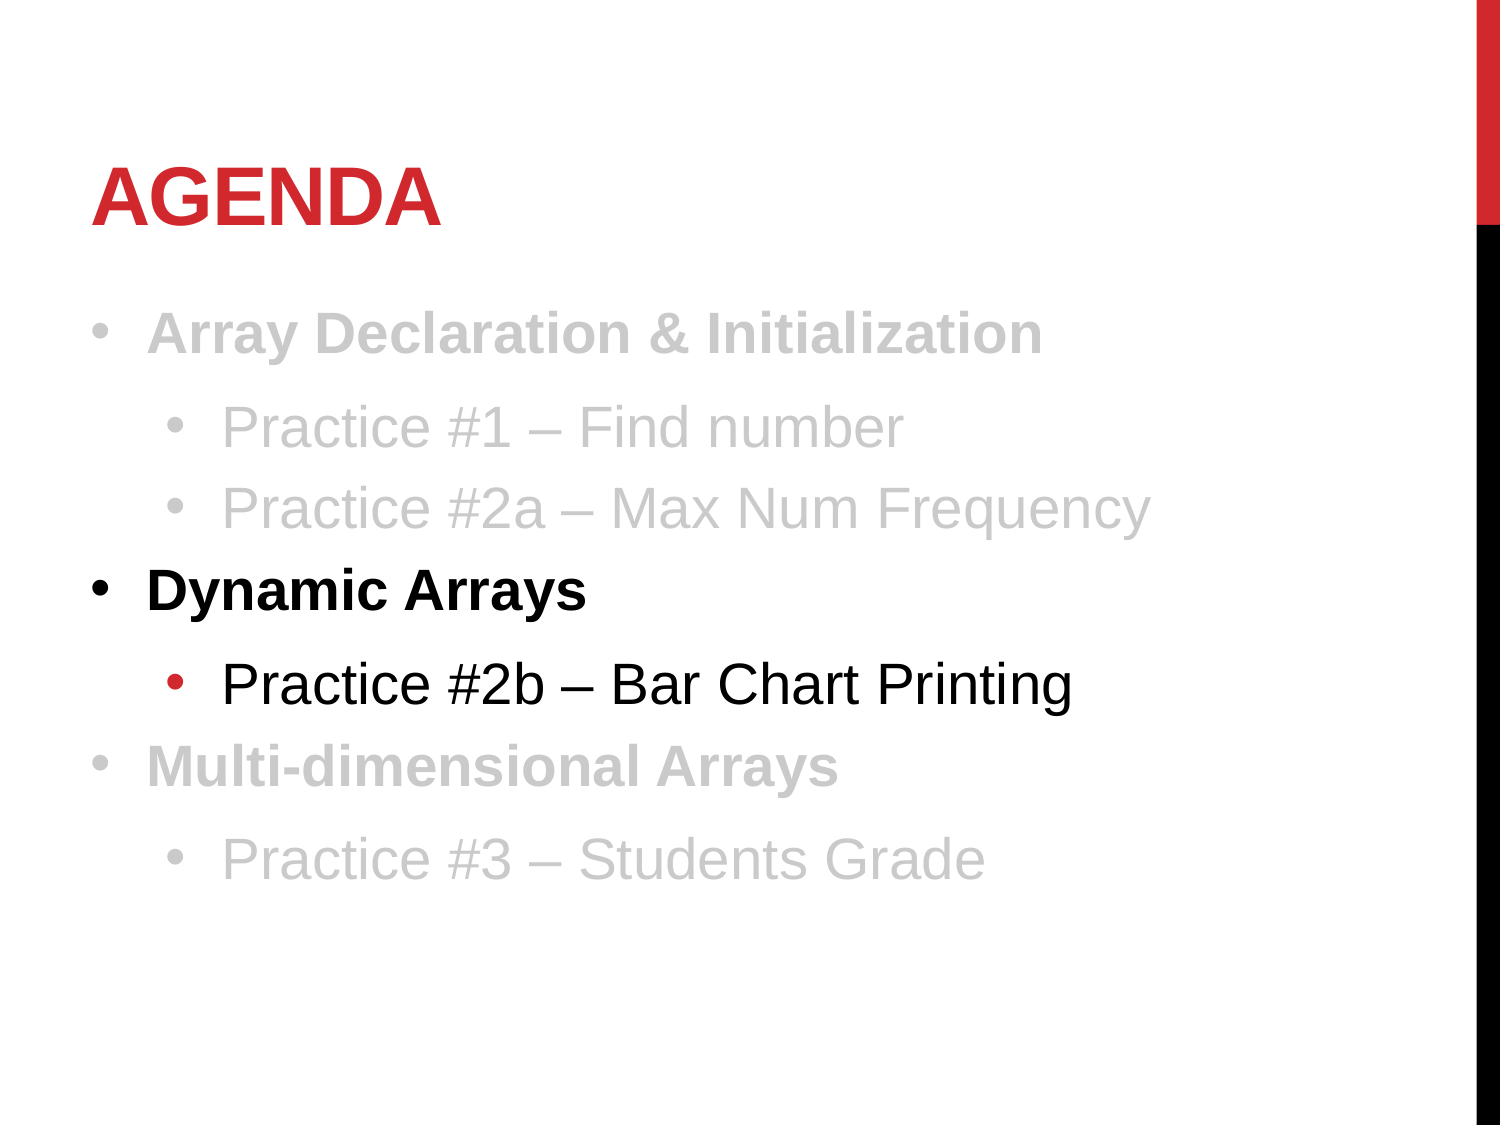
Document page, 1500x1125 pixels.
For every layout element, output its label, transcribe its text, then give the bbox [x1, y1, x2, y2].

title Agenda [75, 25, 1025, 250]
list Array Declaration & Initialization Practice #1 – Find number Practice #2a – Max Num Frequency Dynamic Arrays Practice #2b – Bar Chart Printing Multi-dimensional Arrays Practice #3 – Students Grade [75, 287, 1325, 1005]
